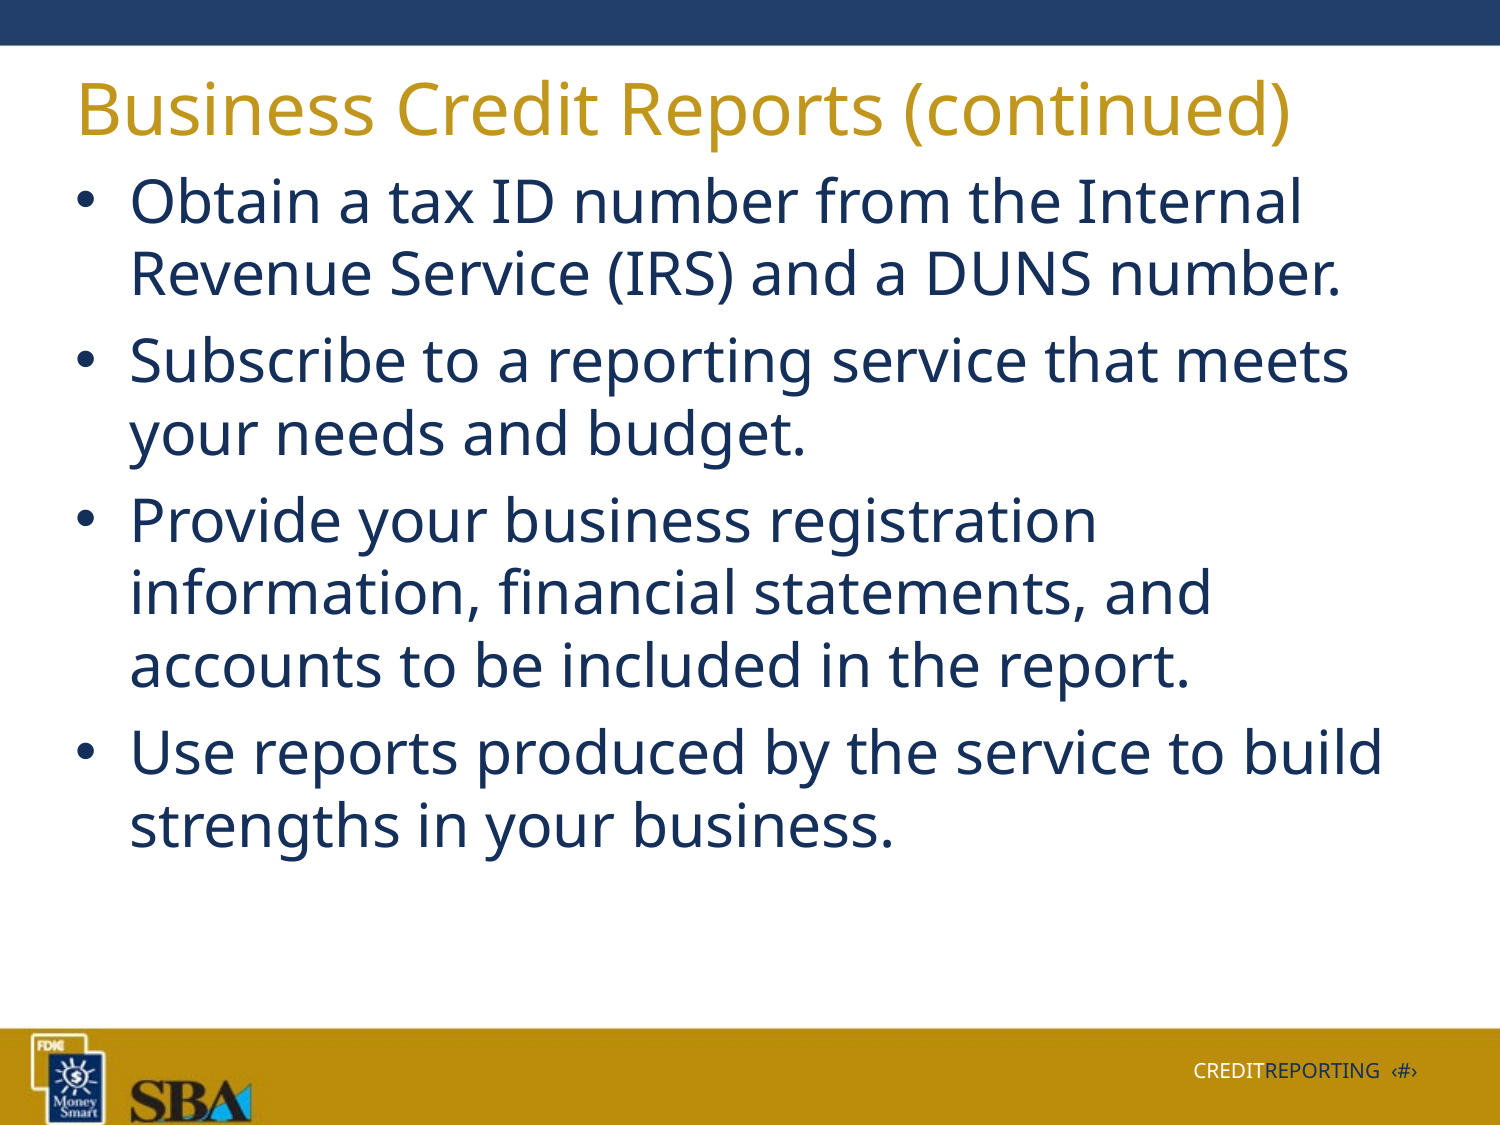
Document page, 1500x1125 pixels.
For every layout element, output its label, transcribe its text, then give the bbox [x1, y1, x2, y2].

title Business Credit Reports (continued) [74, 61, 1426, 161]
picture [0, 0, 1500, 1125]
list Obtain a tax ID number from the Internal Revenue Service (IRS) and a DUNS number. Subscribe to a reporting service that meets your needs and budget. Provide your business registration information, financial statements, and accounts to be included in the report. Use reports produced by the service to build strengths in your business. [74, 161, 1426, 863]
